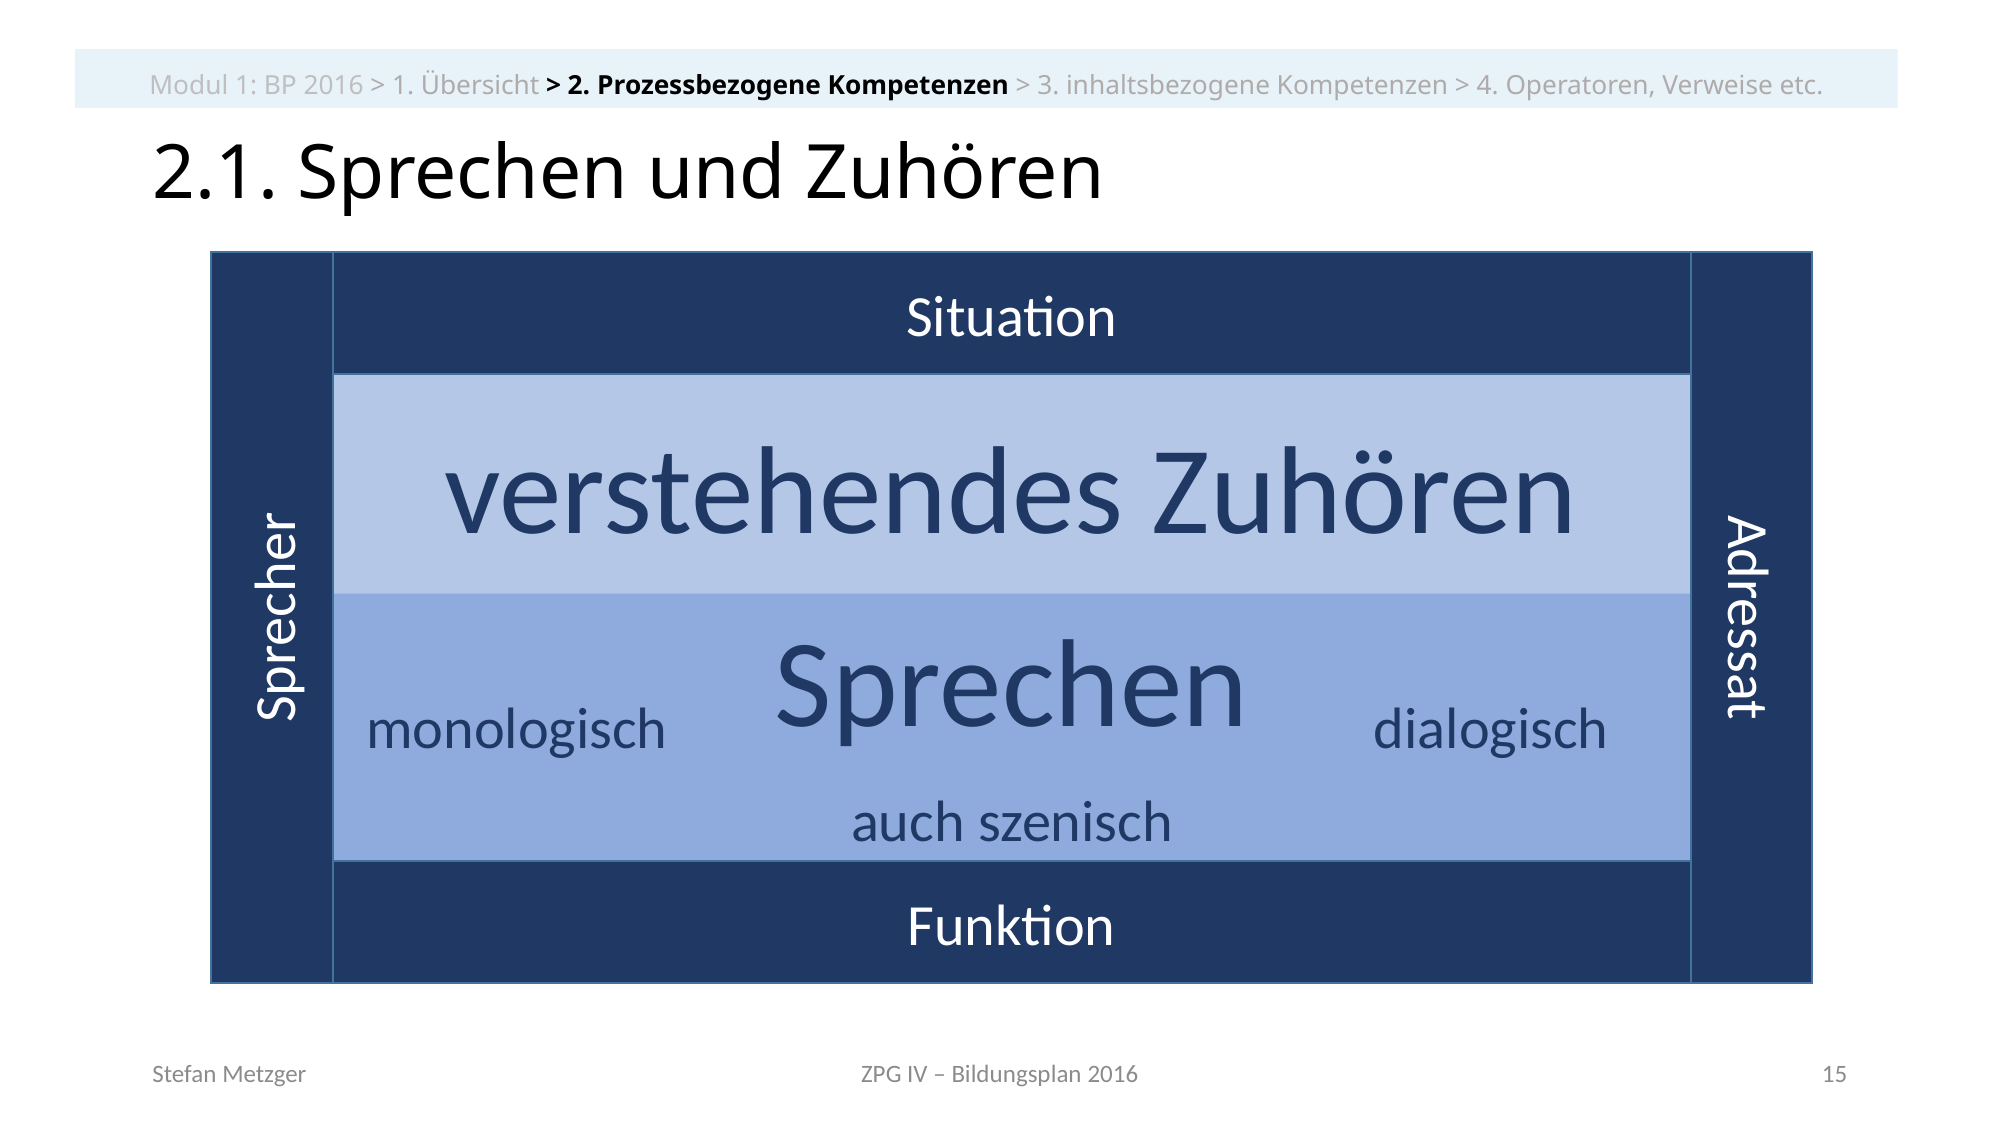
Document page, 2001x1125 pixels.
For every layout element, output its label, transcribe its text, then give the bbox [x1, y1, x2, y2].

text_box Adressat [1690, 251, 1813, 984]
text_box Situation [332, 251, 1692, 375]
text_box Modul 1: BP 2016 > 1. Übersicht > 2. Prozessbezogene Kompetenzen > 3. inhaltsbezogene Kompetenzen > 4. Operatoren, Verweise etc. [74, 49, 1898, 108]
footer ZPG IV – Bildungsplan 2016 [662, 1042, 1338, 1103]
text_box monologisch [348, 682, 686, 768]
text_box Sprecher [210, 251, 334, 984]
text_box dialogisch [1322, 682, 1660, 768]
text_box auch szenisch [658, 775, 1366, 861]
slide_number Stefan Metzger [137, 1042, 588, 1103]
text_box verstehendes Zuhören [334, 375, 1690, 593]
text_box Funktion [332, 860, 1692, 984]
title 2.1. Sprechen und Zuhören [137, 108, 1863, 243]
slide_number 15 [1412, 1042, 1863, 1103]
text_box Sprechen [334, 593, 1690, 860]
text_box [501, 682, 533, 743]
